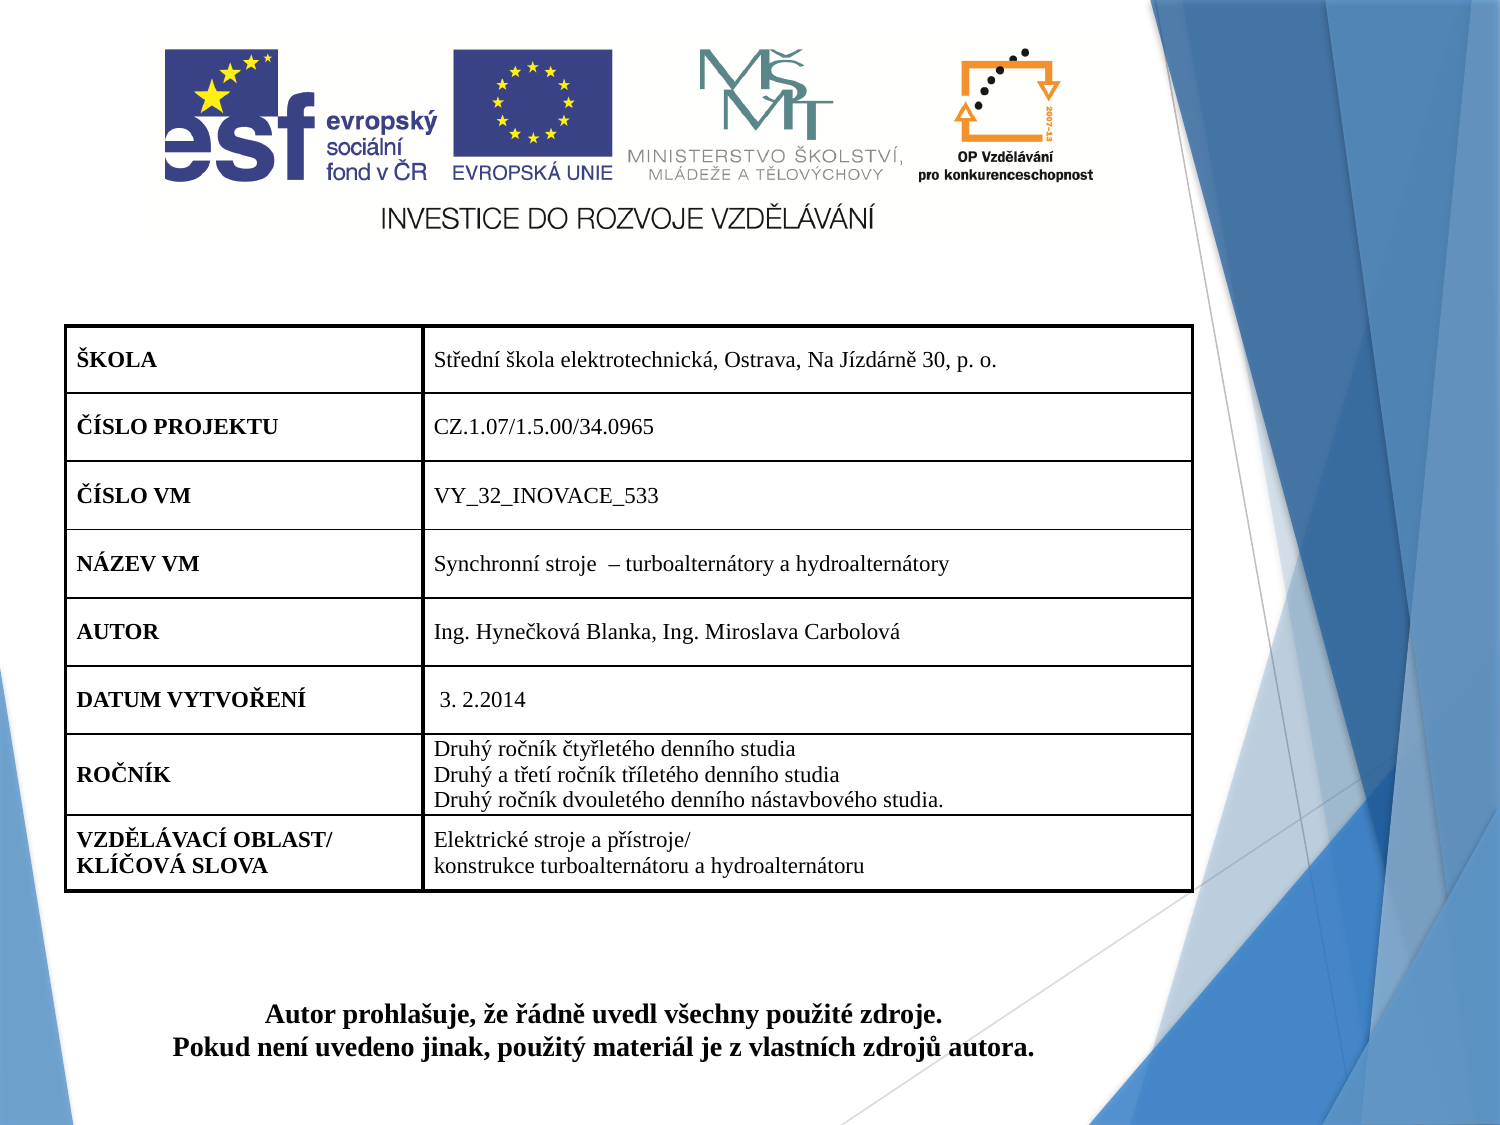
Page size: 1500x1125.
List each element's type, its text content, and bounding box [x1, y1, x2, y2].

table_cell Elektrické stroje a přístroje/ konstrukce turboalternátoru a hydroalternátoru [425, 816, 1191, 889]
table_cell 3. 2.2014 [425, 667, 1191, 733]
table_cell DATUM VYTVOŘENÍ [67, 667, 421, 733]
table_cell VY_32_INOVACE_533 [425, 462, 1191, 529]
table_cell ČÍSLO PROJEKTU [67, 394, 421, 460]
table_cell Druhý ročník čtyřletého denního studia Druhý a třetí ročník tříletého denního studia Druhý ročník dvouletého denního nástavbového studia. [425, 735, 1191, 814]
table_cell Synchronní stroje – turboalternátory a hydroalternátory [425, 530, 1191, 597]
text_box Autor prohlašuje, že řádně uvedl všechny použité zdroje. Pokud není uvedeno jinak, použitý materiál je z vlastních zdrojů autora. [112, 987, 1097, 1070]
table_cell CZ.1.07/1.5.00/34.0965 [425, 394, 1191, 460]
table_cell Ing. Hynečková Blanka, Ing. Miroslava Carbolová [425, 599, 1191, 665]
picture [135, 30, 1123, 248]
table_cell ROČNÍK [67, 735, 421, 814]
table_header ŠKOLA [67, 328, 421, 392]
table_header Střední škola elektrotechnická, Ostrava, Na Jízdárně 30, p. o. [425, 328, 1191, 392]
table_cell AUTOR [67, 599, 421, 665]
table_cell VZDĚLÁVACÍ OBLAST/ KLÍČOVÁ SLOVA [67, 816, 421, 889]
table_cell ČÍSLO VM [67, 462, 421, 529]
table_cell NÁZEV VM [67, 530, 421, 597]
